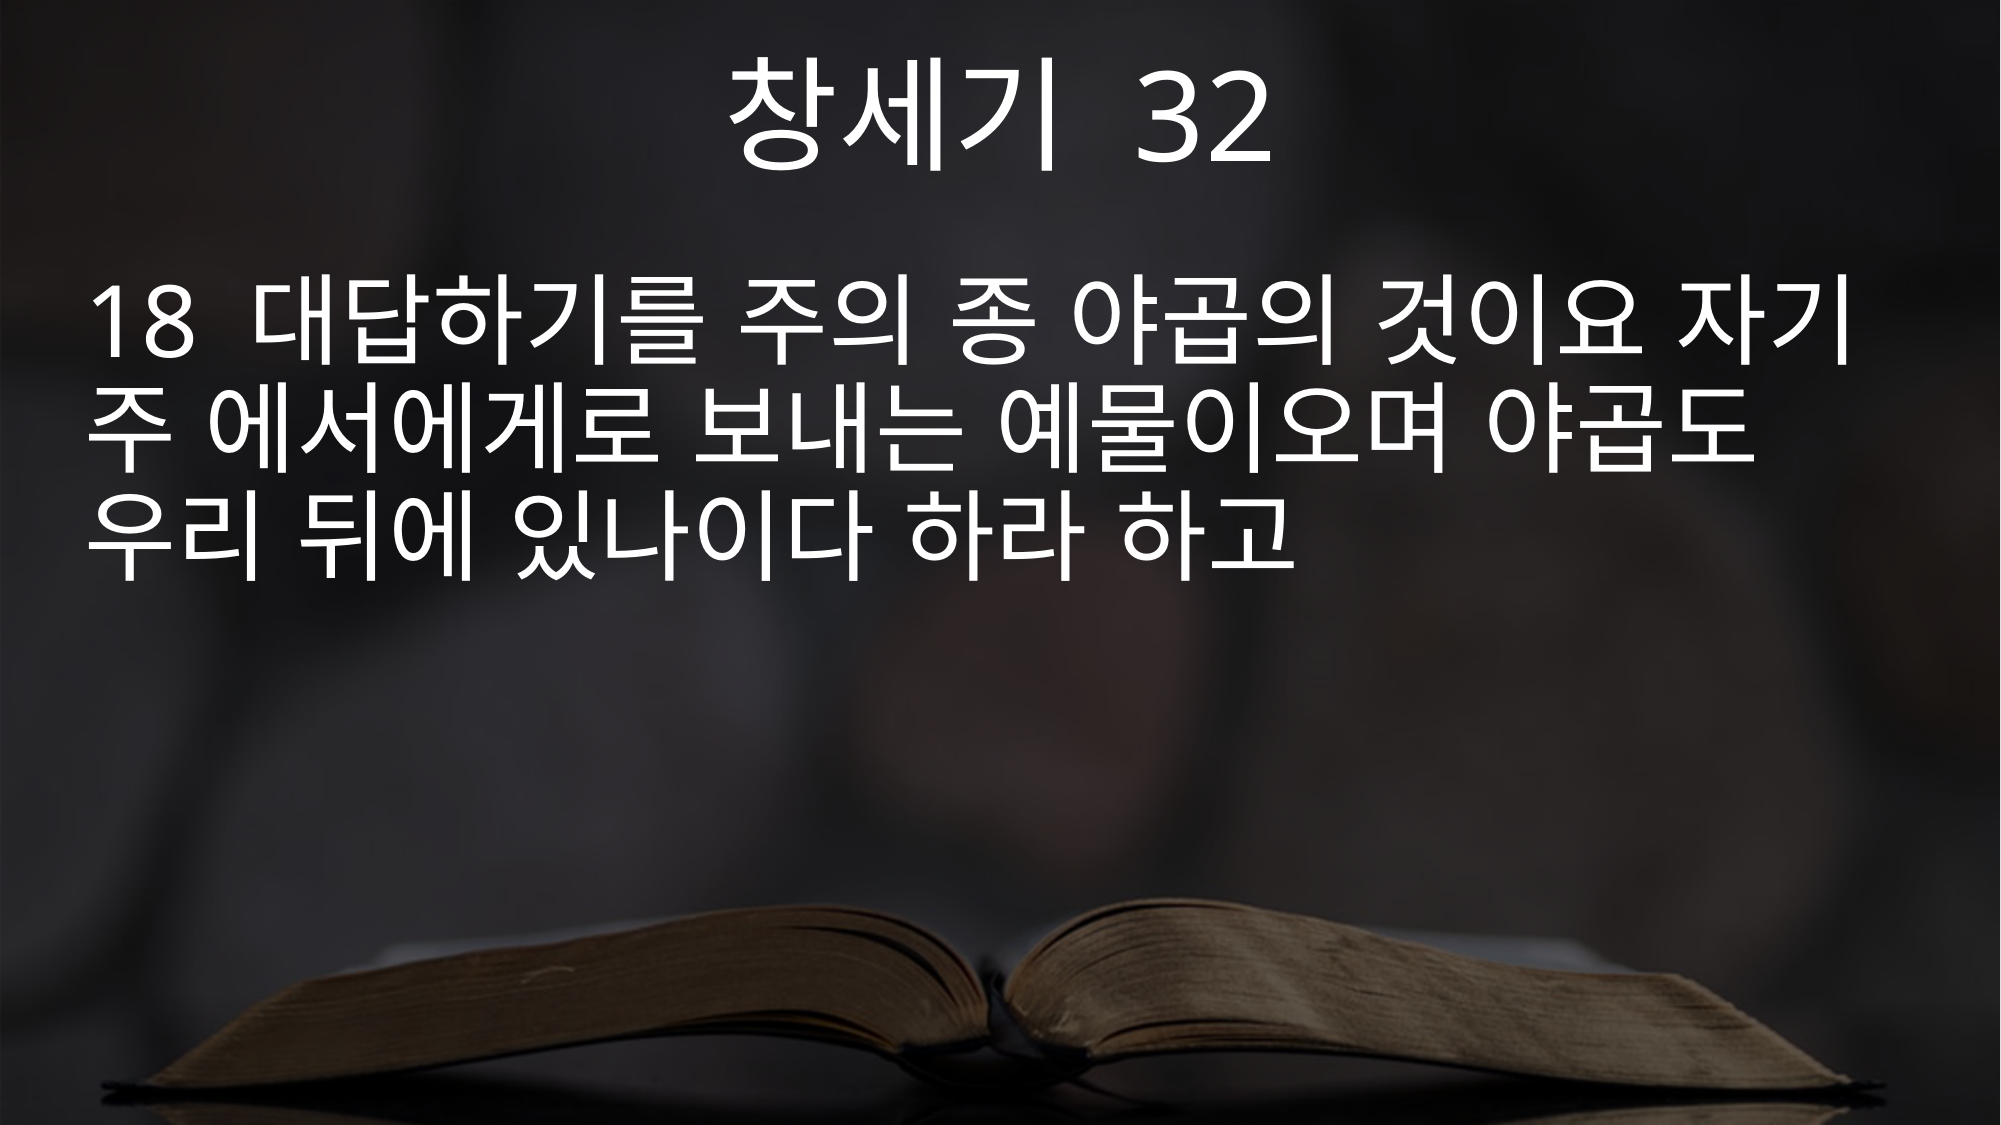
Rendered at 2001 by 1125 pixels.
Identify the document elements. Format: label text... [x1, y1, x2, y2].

picture [0, 0, 2001, 1125]
list 18 대답하기를 주의 종 야곱의 것이요 자기 주 에서에게로 보내는 예물이오며 야곱도 우리 뒤에 있나이다 하라 하고 [69, 263, 1953, 423]
footer 창세기 32 [0, 32, 2000, 192]
